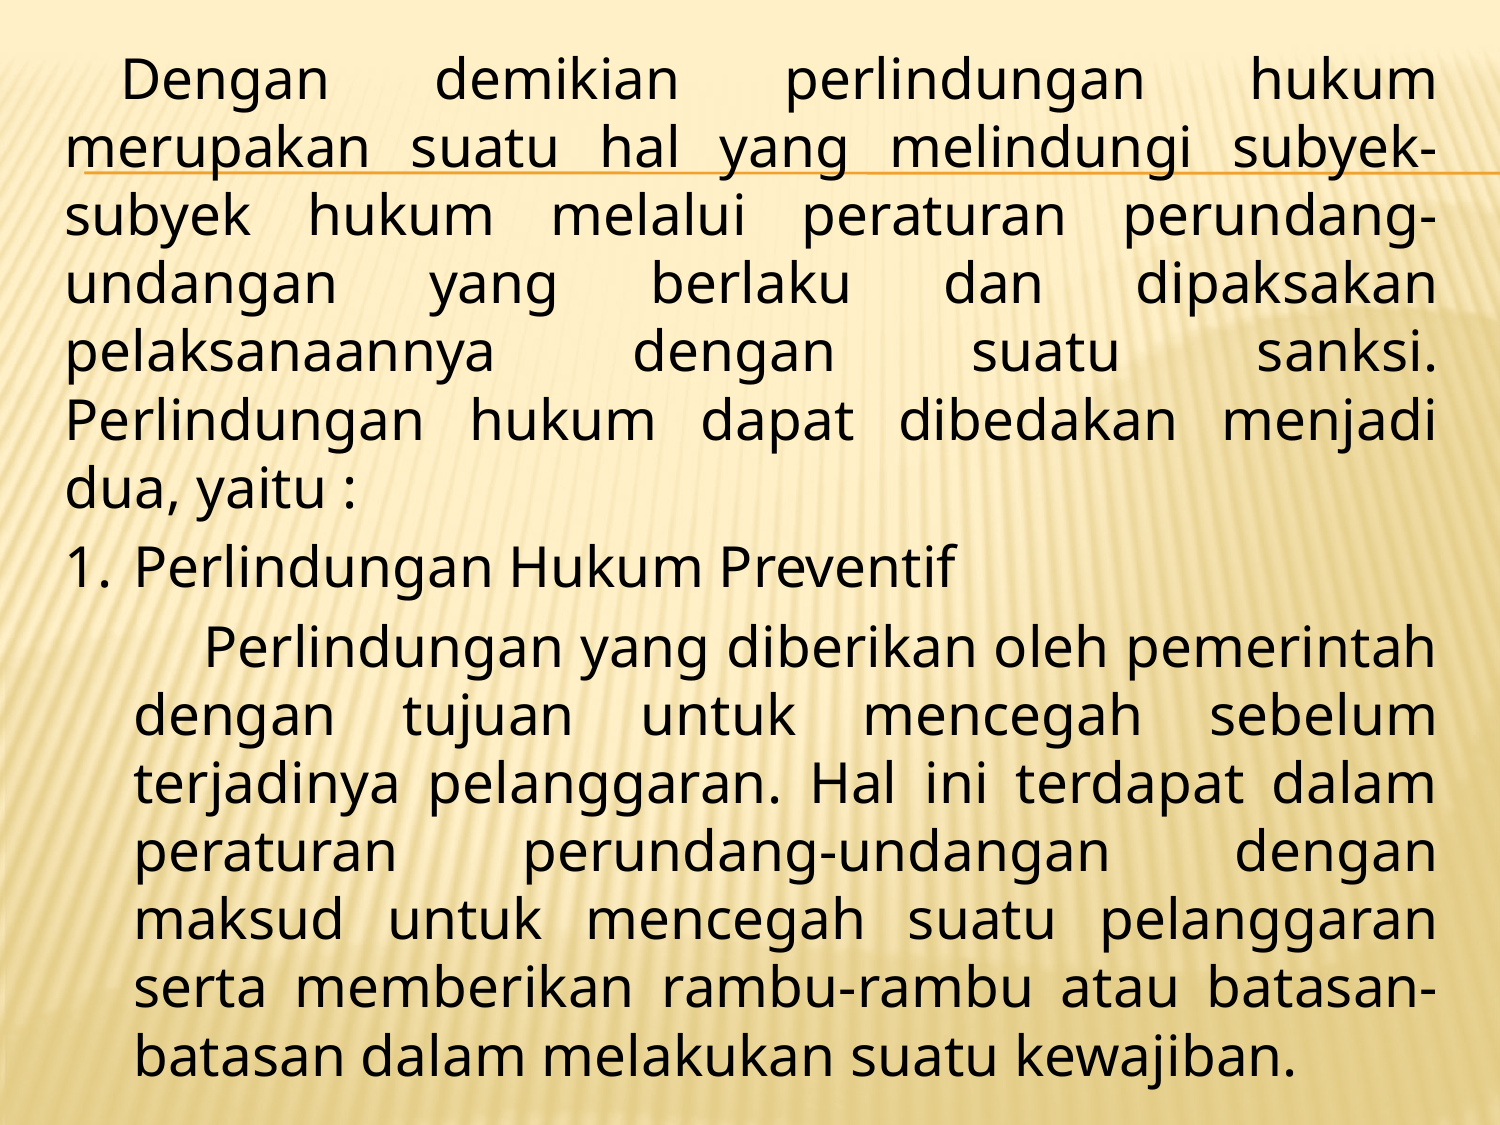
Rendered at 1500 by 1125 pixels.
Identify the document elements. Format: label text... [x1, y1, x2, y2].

list Dengan demikian perlindungan hukum merupakan suatu hal yang melindungi subyek-subyek hukum melalui peraturan perundang-undangan yang berlaku dan dipaksakan pelaksanaannya dengan suatu sanksi. Perlindungan hukum dapat dibedakan menjadi dua, yaitu : 1. Perlindungan Hukum Preventif Perlindungan yang diberikan oleh pemerintah dengan tujuan untuk mencegah sebelum terjadinya pelanggaran. Hal ini terdapat dalam peraturan perundang-undangan dengan maksud untuk mencegah suatu pelanggaran serta memberikan rambu-rambu atau batasan-batasan dalam melakukan suatu kewajiban. [50, 35, 1454, 1102]
